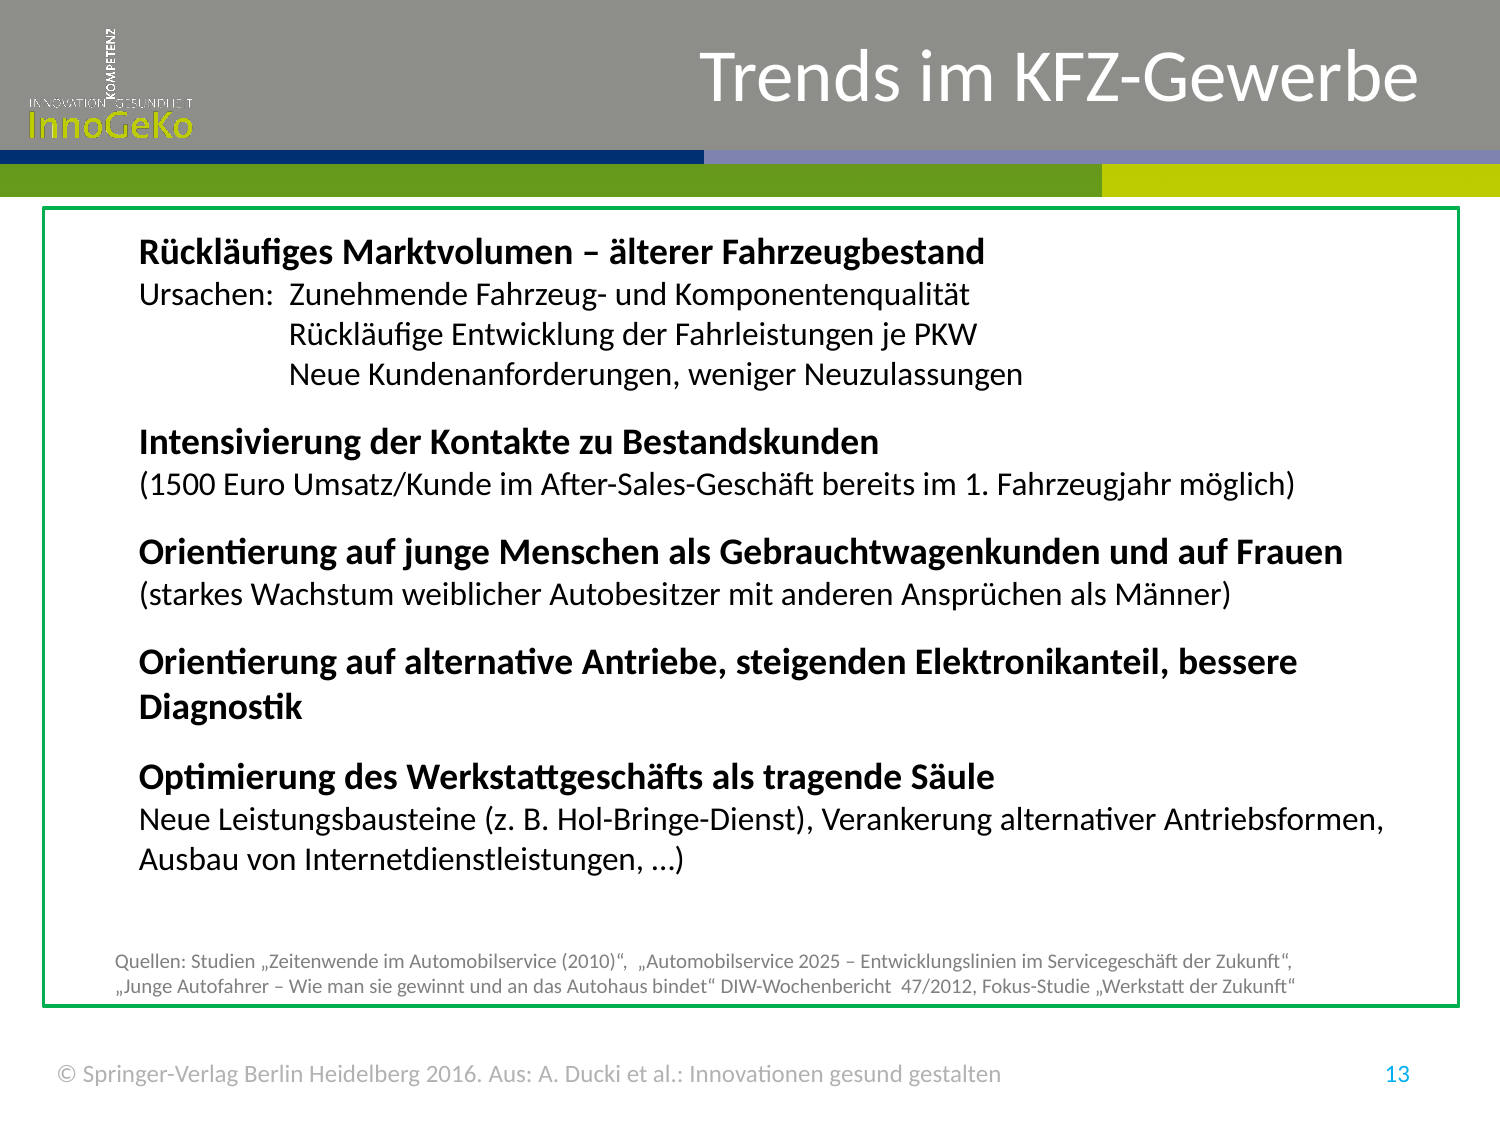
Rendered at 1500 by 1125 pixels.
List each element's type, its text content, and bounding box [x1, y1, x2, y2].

text_box [122, 208, 1326, 269]
picture [8, 3, 219, 161]
text_box Rückläufiges Marktvolumen – älterer Fahrzeugbestand Ursachen: Zunehmende Fahrzeug- und Komponentenqualität Rückläufige Entwicklung der Fahrleistungen je PKW Neue Kundenanforderungen, weniger Neuzulassungen Intensivierung der Kontakte zu Bestandskunden (1500 Euro Umsatz/Kunde im After-Sales-Geschäft bereits im 1. Fahrzeugjahr möglich) Orientierung auf junge Menschen als Gebrauchtwagenkunden und auf Frauen (starkes Wachstum weiblicher Autobesitzer mit anderen Ansprüchen als Männer) Orientierung auf alternative Antriebe, steigenden Elektronikanteil, bessere Diagnostik Optimierung des Werkstattgeschäfts als tragende Säule Neue Leistungsbausteine (z. B. Hol-Bringe-Dienst), Verankerung alternativer Antriebsformen, Ausbau von Internetdienstleistungen, …) [123, 219, 1424, 924]
slide_number 13 [1074, 1042, 1425, 1103]
title Trends im KFZ-Gewerbe [171, 19, 1436, 149]
text_box Quellen: Studien „Zeitenwende im Automobilservice (2010)“, „Automobilservice 2025 – Entwicklungslinien im Servicegeschäft der Zukunft“, „Junge Autofahrer – Wie man sie gewinnt und an das Autohaus bindet“ DIW-Wochenbericht 47/2012, Fokus-Studie „Werkstatt der Zukunft“ [100, 940, 1326, 1006]
footer © Springer-Verlag Berlin Heidelberg 2016. Aus: A. Ducki et al.: Innovationen gesund gestalten [29, 1042, 1031, 1103]
